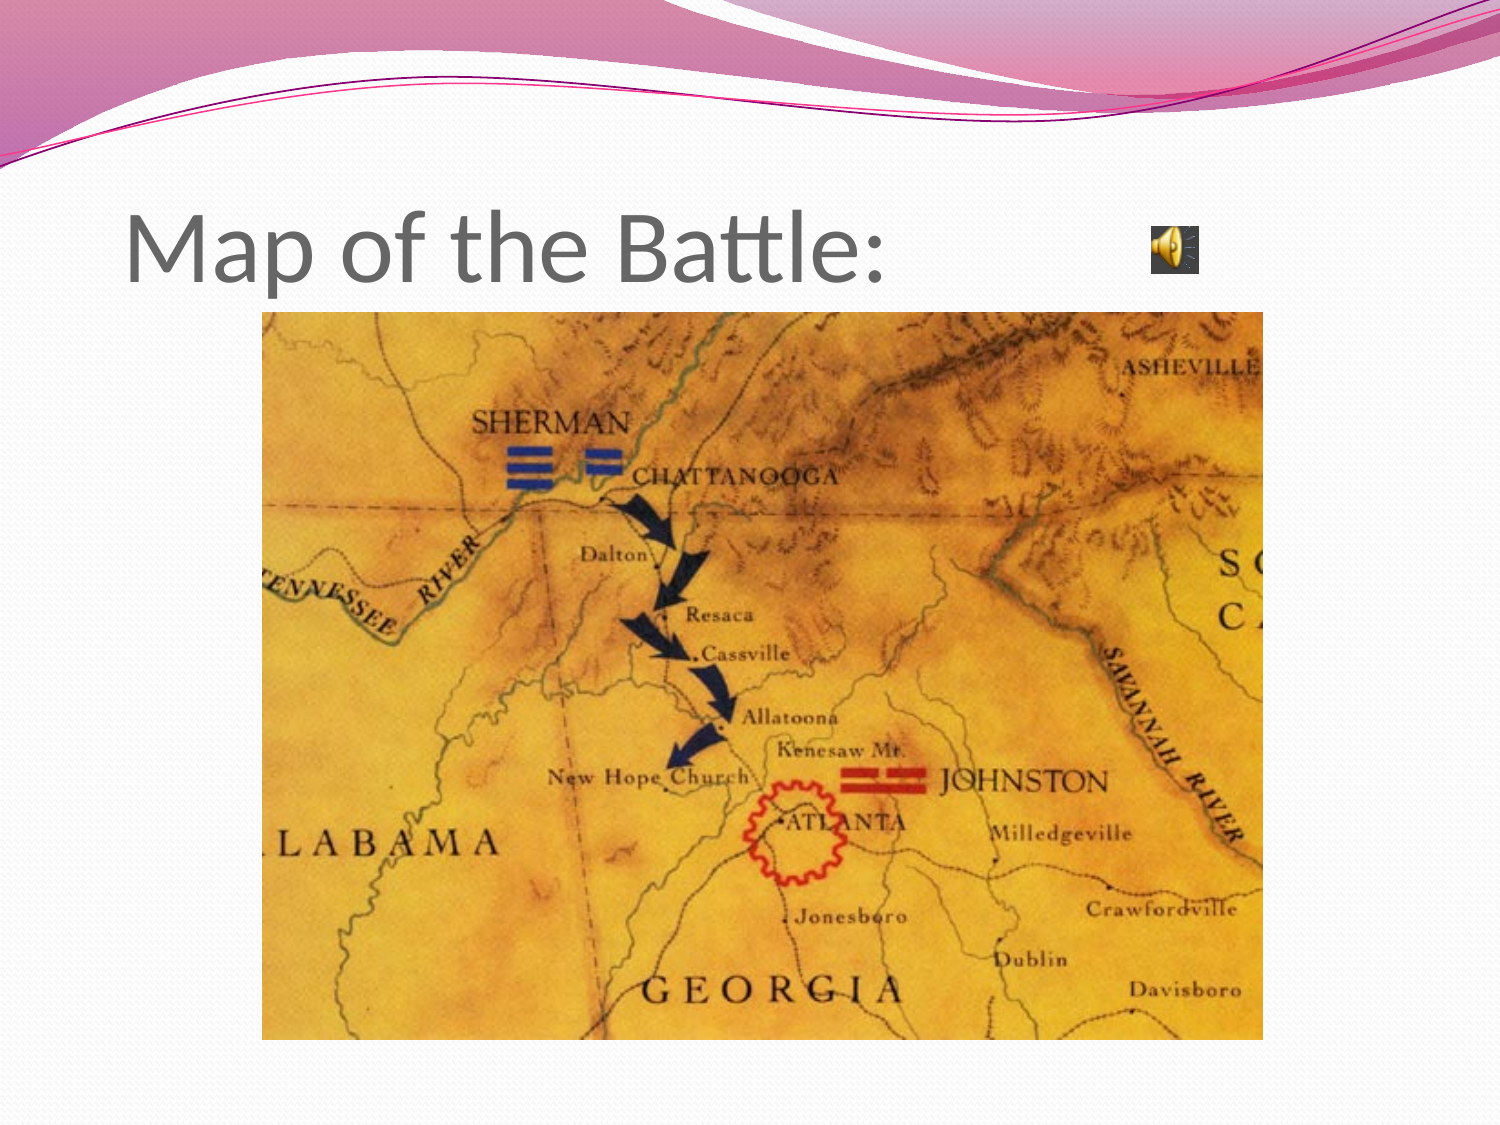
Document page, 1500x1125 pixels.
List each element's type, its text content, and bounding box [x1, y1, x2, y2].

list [262, 312, 1263, 1040]
picture [1149, 224, 1201, 276]
title Map of the Battle: [75, 115, 1425, 303]
